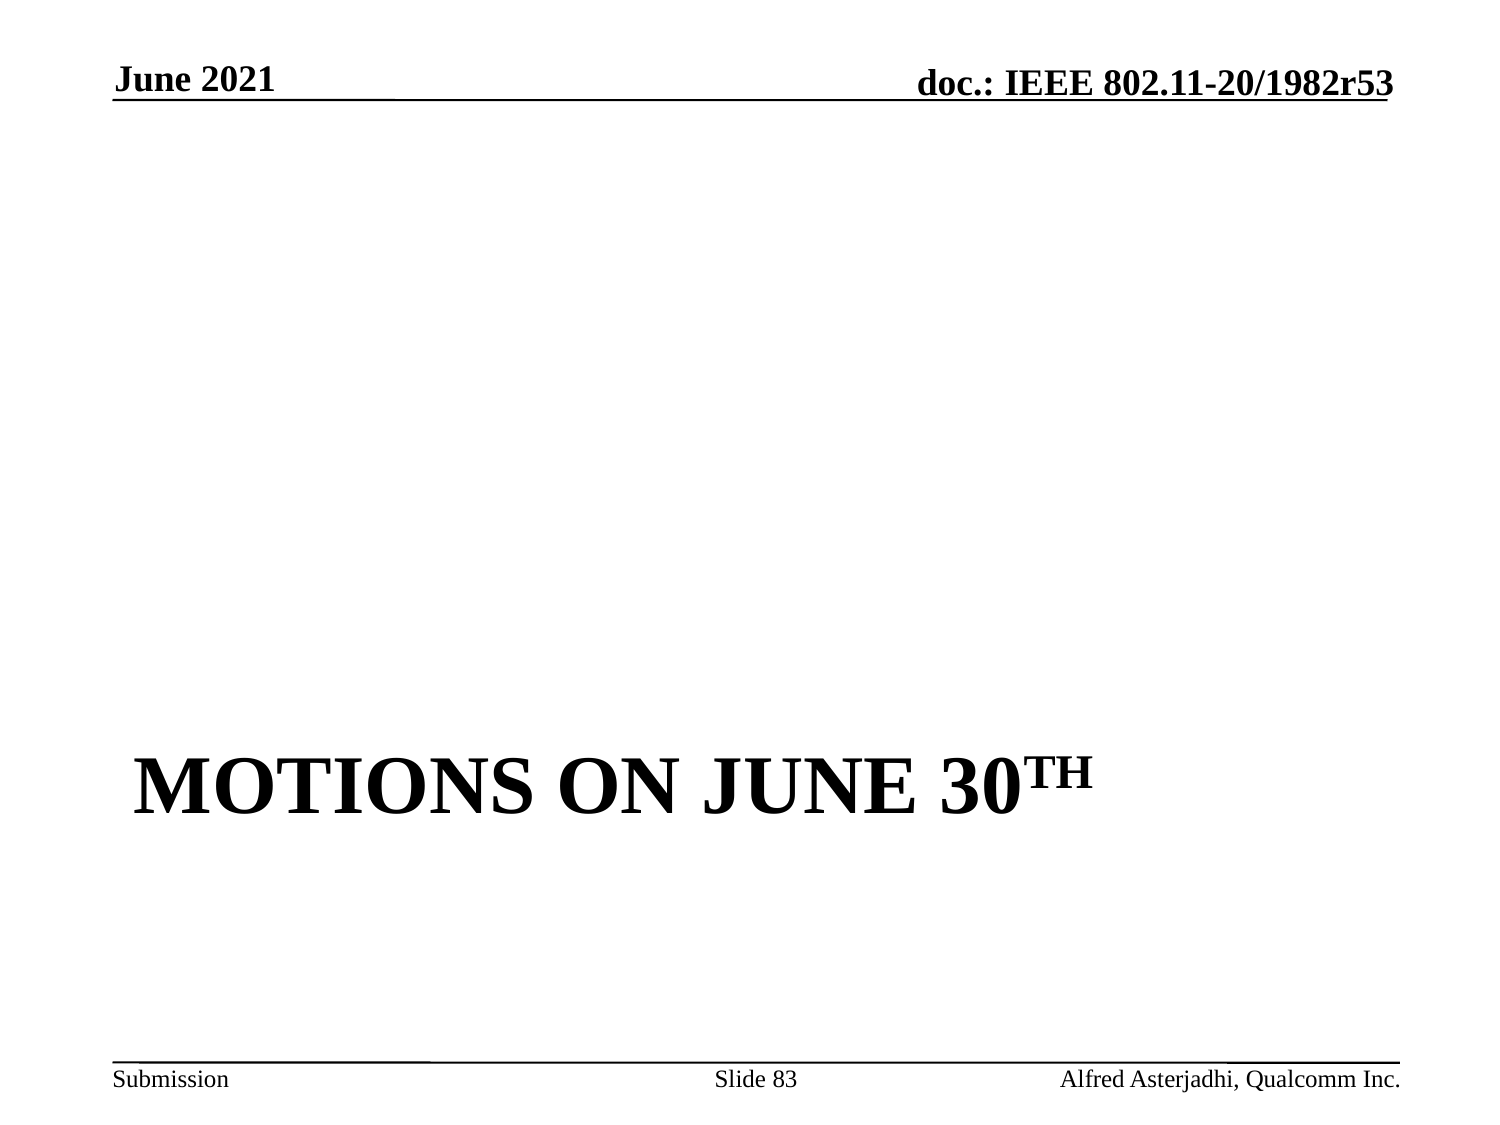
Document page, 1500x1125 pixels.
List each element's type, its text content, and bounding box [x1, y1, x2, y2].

title Motions on June 30th [118, 722, 1394, 947]
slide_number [114, 54, 423, 100]
slide_number Slide 83 [712, 1061, 800, 1123]
footer Alfred Asterjadhi, Qualcomm Inc. [878, 1061, 1402, 1093]
